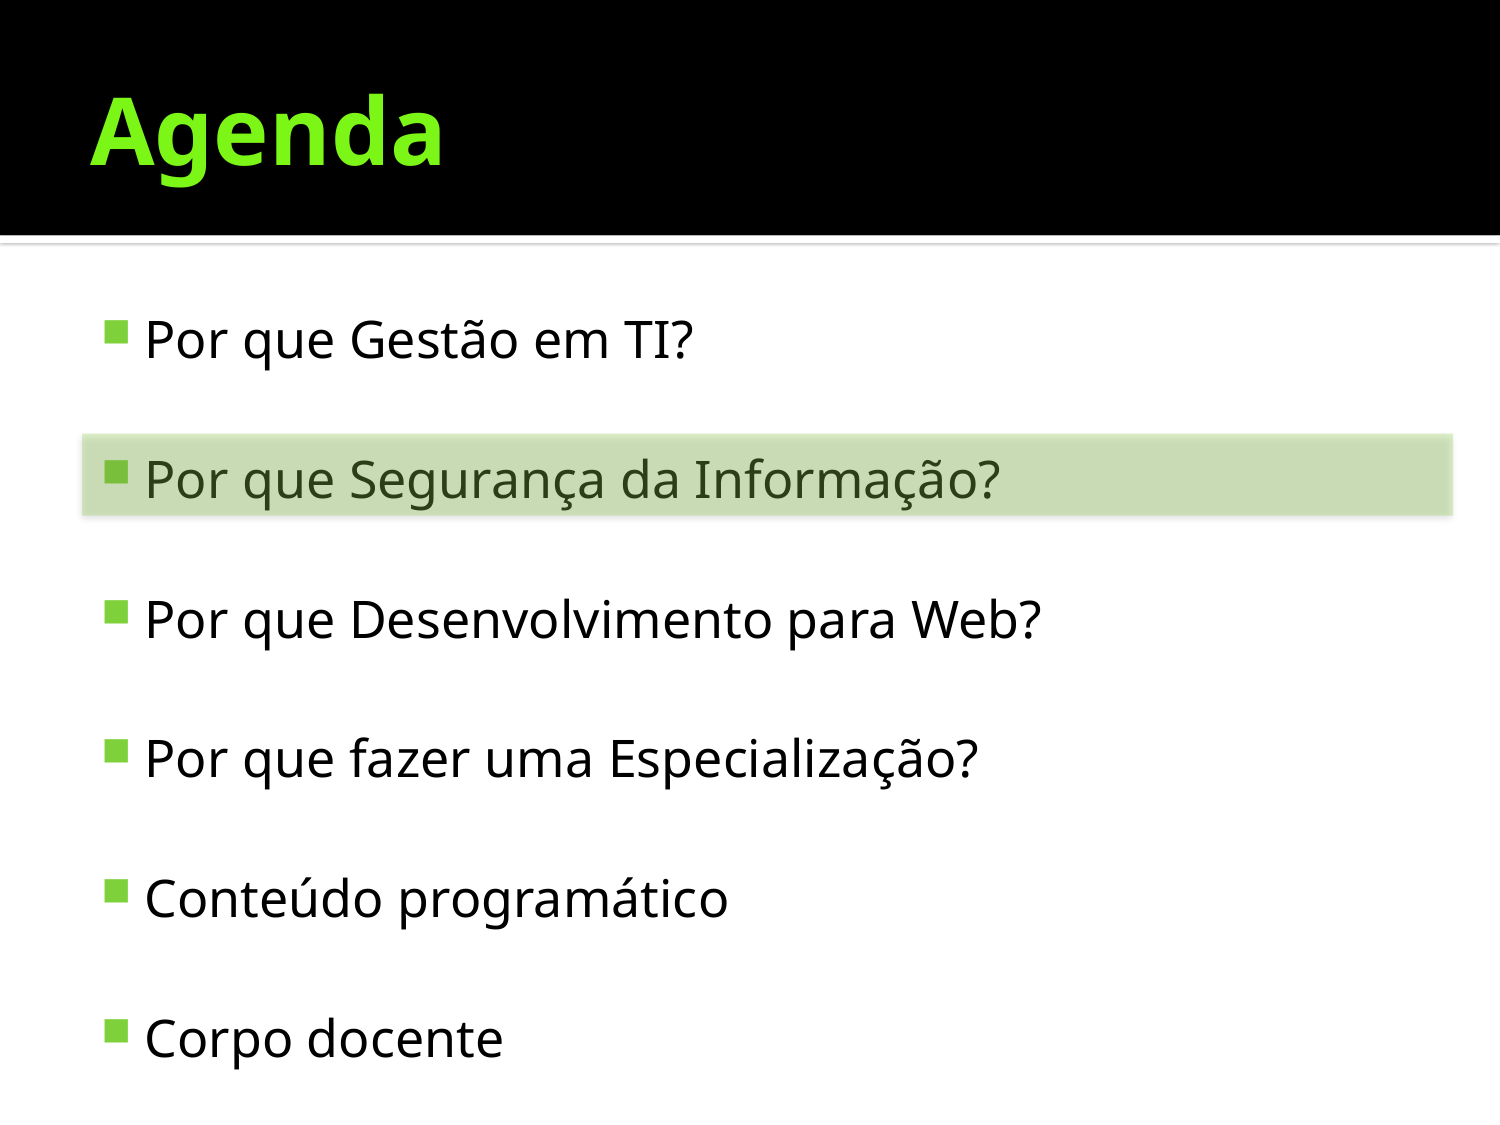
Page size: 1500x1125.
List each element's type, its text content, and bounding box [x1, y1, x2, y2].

title Agenda [75, 25, 1425, 231]
text_box [81, 433, 1454, 516]
list Por que Gestão em TI? Por que Segurança da Informação? Por que Desenvolvimento para Web? Por que fazer uma Especialização? Conteúdo programático Corpo docente [75, 291, 1425, 1079]
